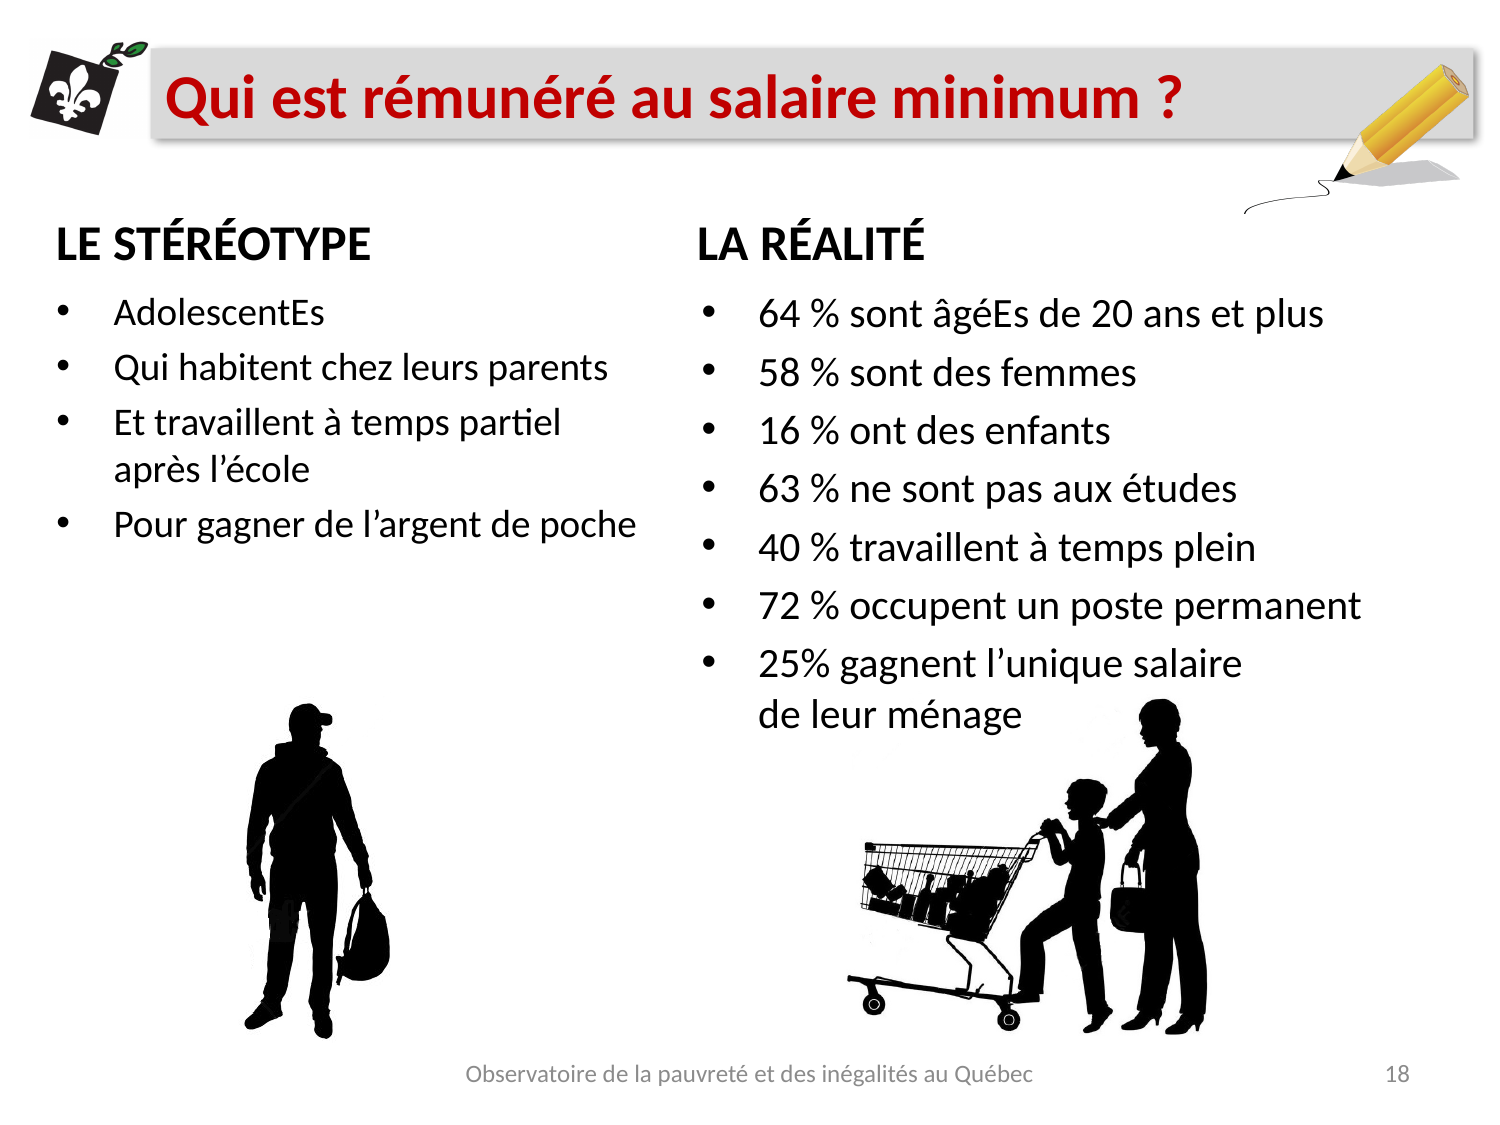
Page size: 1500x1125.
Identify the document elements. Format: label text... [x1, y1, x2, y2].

text_box Le Stéréotype La réalité [41, 173, 1481, 279]
picture [28, 38, 151, 139]
picture [234, 692, 391, 1043]
picture [1244, 64, 1469, 214]
list 64 % sont âgéEs de 20 ans et plus 58 % sont des femmes 16 % ont des enfants 63 % ne sont pas aux études 40 % travaillent à temps plein 72 % occupent un poste permanent 25% gagnent l’unique salaire de leur ménage [686, 278, 1500, 981]
picture [841, 685, 1228, 1043]
list AdolescentEs Qui habitent chez leurs parents Et travaillent à temps partiel après l’école Pour gagner de l’argent de poche [41, 279, 656, 629]
footer Observatoire de la pauvreté et des inégalités au Québec [0, 1042, 1500, 1103]
title Qui est rémunéré au salaire minimum ? [155, 48, 1474, 139]
